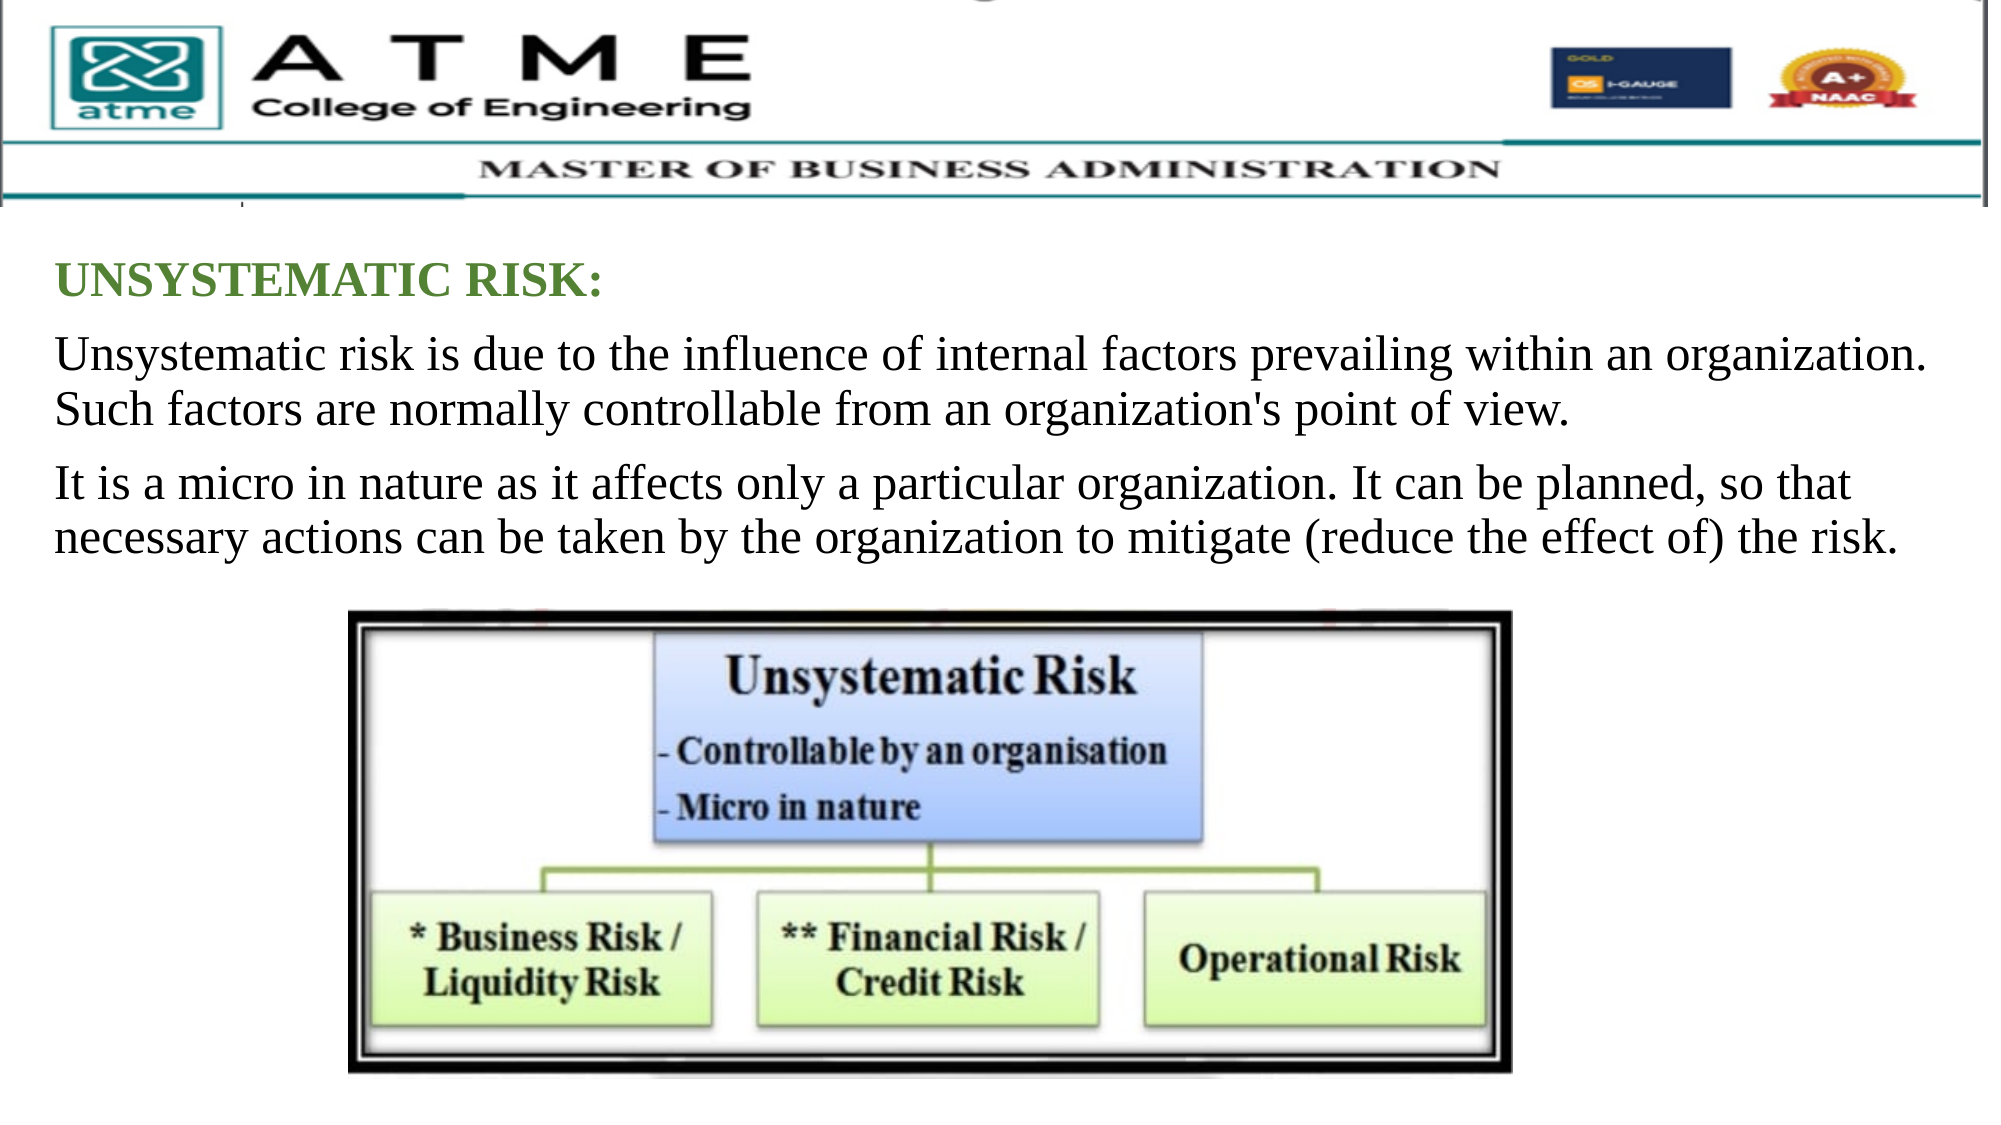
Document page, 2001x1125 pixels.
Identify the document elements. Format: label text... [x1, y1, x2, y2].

list UNSYSTEMATIC RISK: Unsystematic risk is due to the influence of internal factors prevailing within an organization. Such factors are normally controllable from an organization's point of view. It is a micro in nature as it affects only a particular organization. It can be planned, so that necessary actions can be taken by the organization to mitigate (reduce the effect of) the risk. [39, 245, 1978, 1014]
picture [348, 608, 1513, 1079]
picture [0, 0, 1988, 207]
